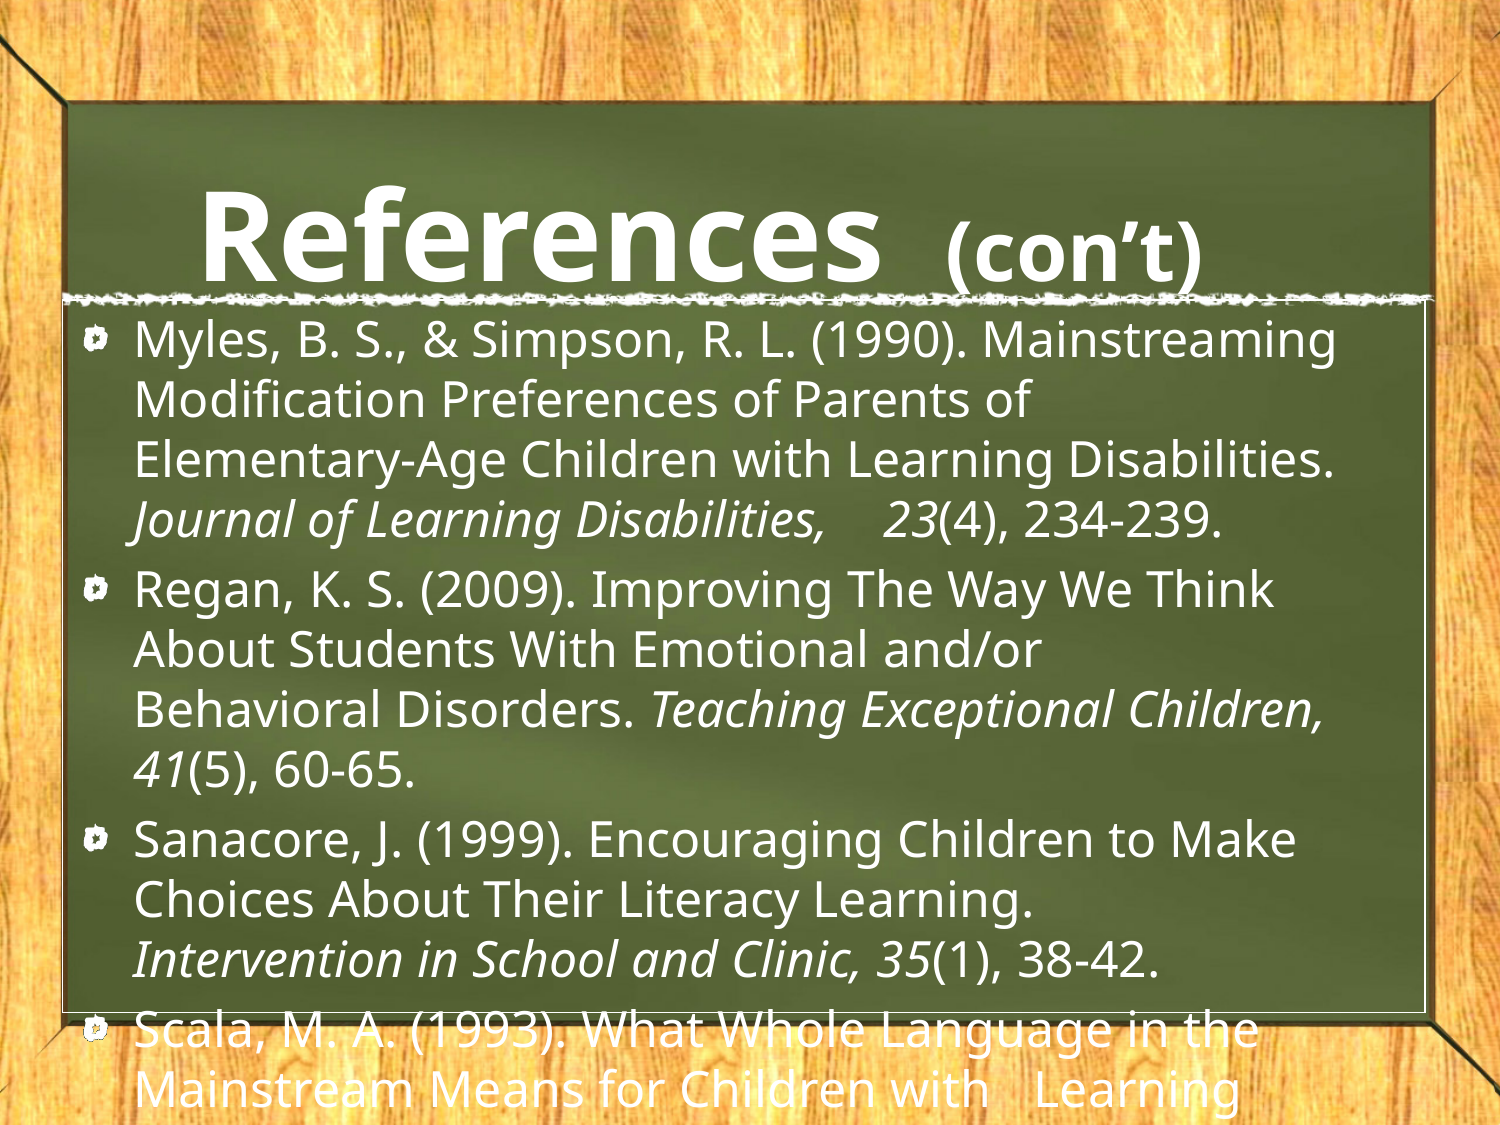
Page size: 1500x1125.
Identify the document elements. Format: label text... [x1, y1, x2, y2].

picture [0, 0, 1500, 1125]
title References (con’t) [112, 137, 1288, 299]
list Myles, B. S., & Simpson, R. L. (1990). Mainstreaming Modification Preferences of Parents of Elementary-Age Children with Learning Disabilities. Journal of Learning Disabilities, 23(4), 234-239. Regan, K. S. (2009). Improving The Way We Think About Students With Emotional and/or Behavioral Disorders. Teaching Exceptional Children, 41(5), 60-65. Sanacore, J. (1999). Encouraging Children to Make Choices About Their Literacy Learning. Intervention in School and Clinic, 35(1), 38-42. Scala, M. A. (1993). What Whole Language in the Mainstream Means for Children with Learning Disabilities. Reading Teacher, 47(3), 222-229. Smith, M. (n.d.) Strategies That Work. Retrieved from http://www2.scholastic.com/browse/article.jsp?id=60&print=1 [62, 299, 1426, 1013]
